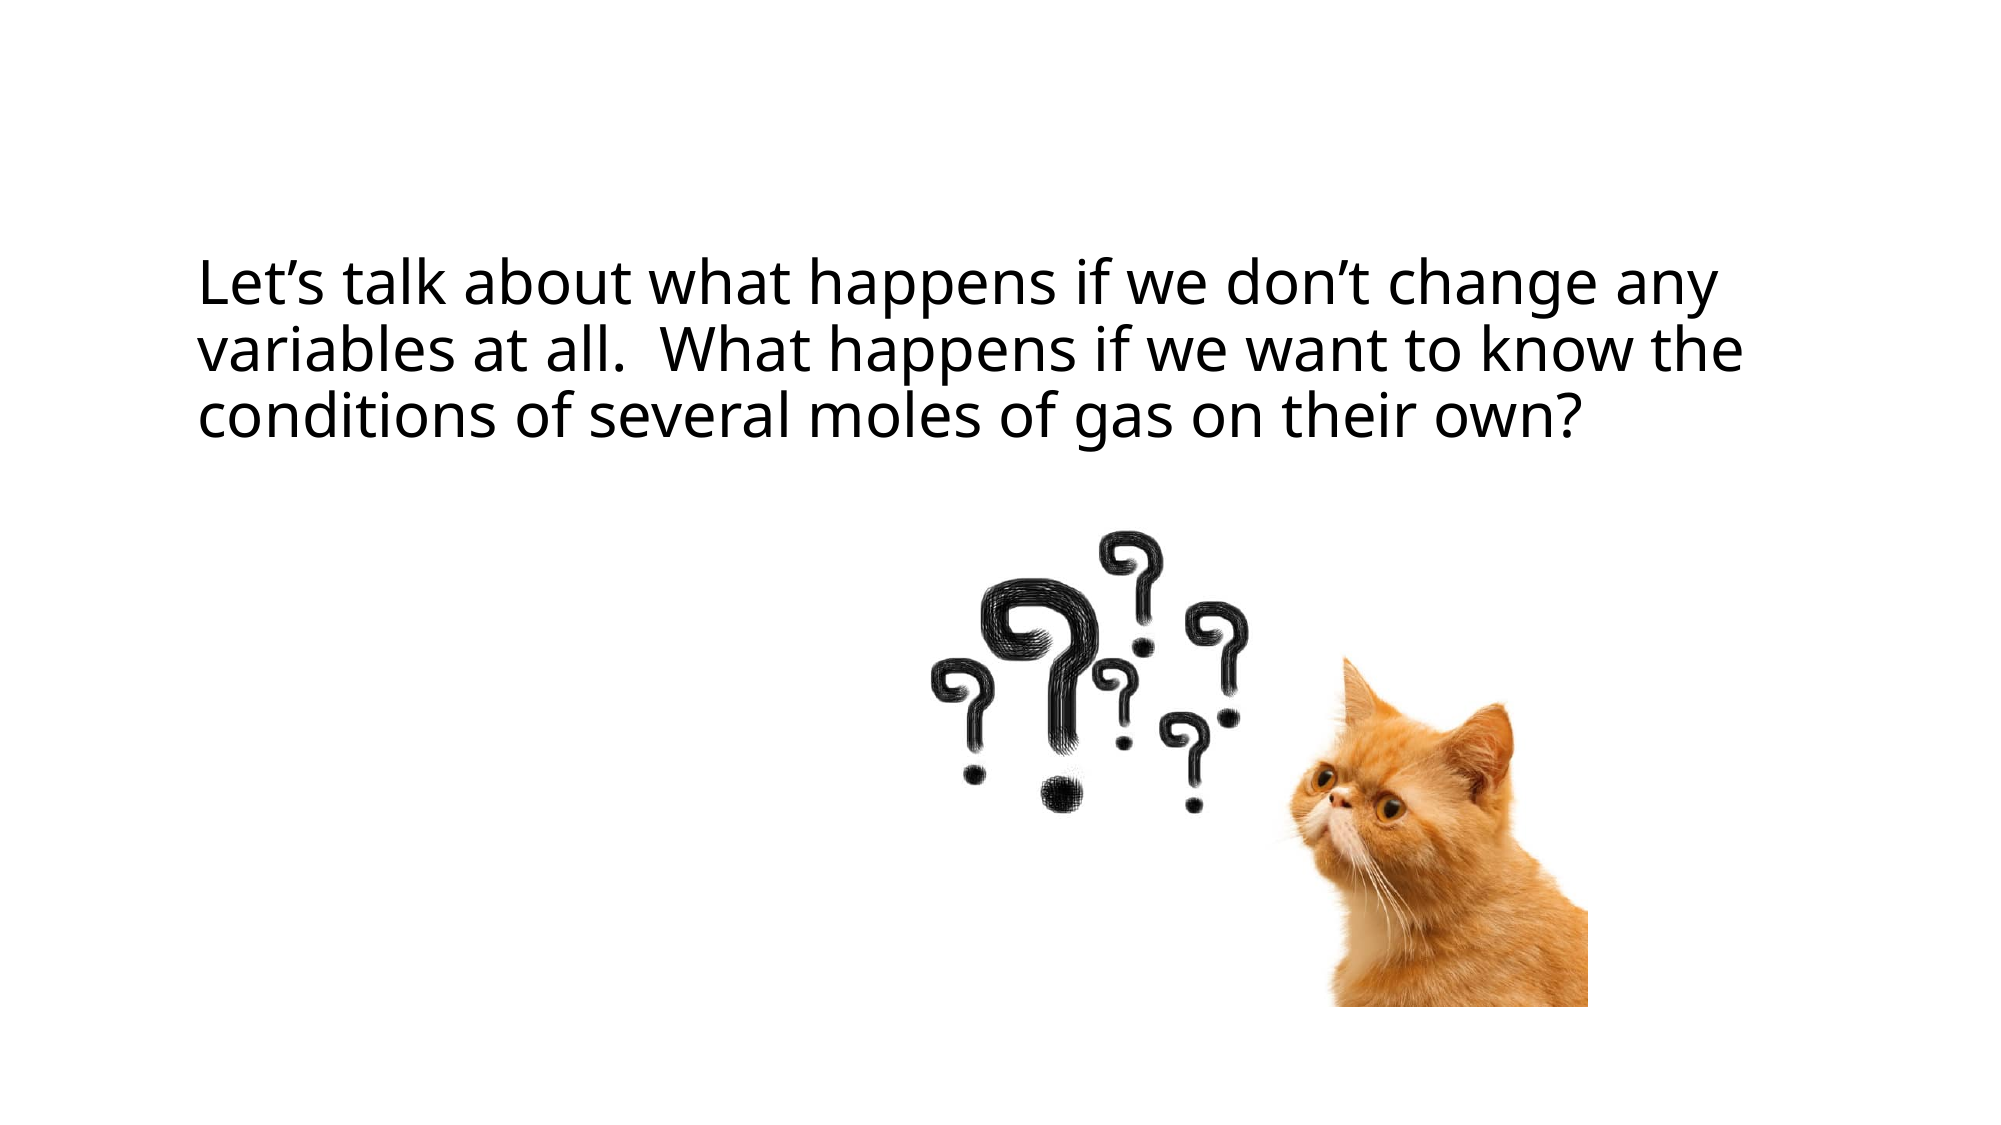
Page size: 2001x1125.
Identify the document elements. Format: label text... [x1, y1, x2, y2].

picture [793, 477, 1588, 1007]
title Let’s talk about what happens if we don’t change any variables at all. What happens if we want to know the conditions of several moles of gas on their own? [182, 242, 1908, 460]
